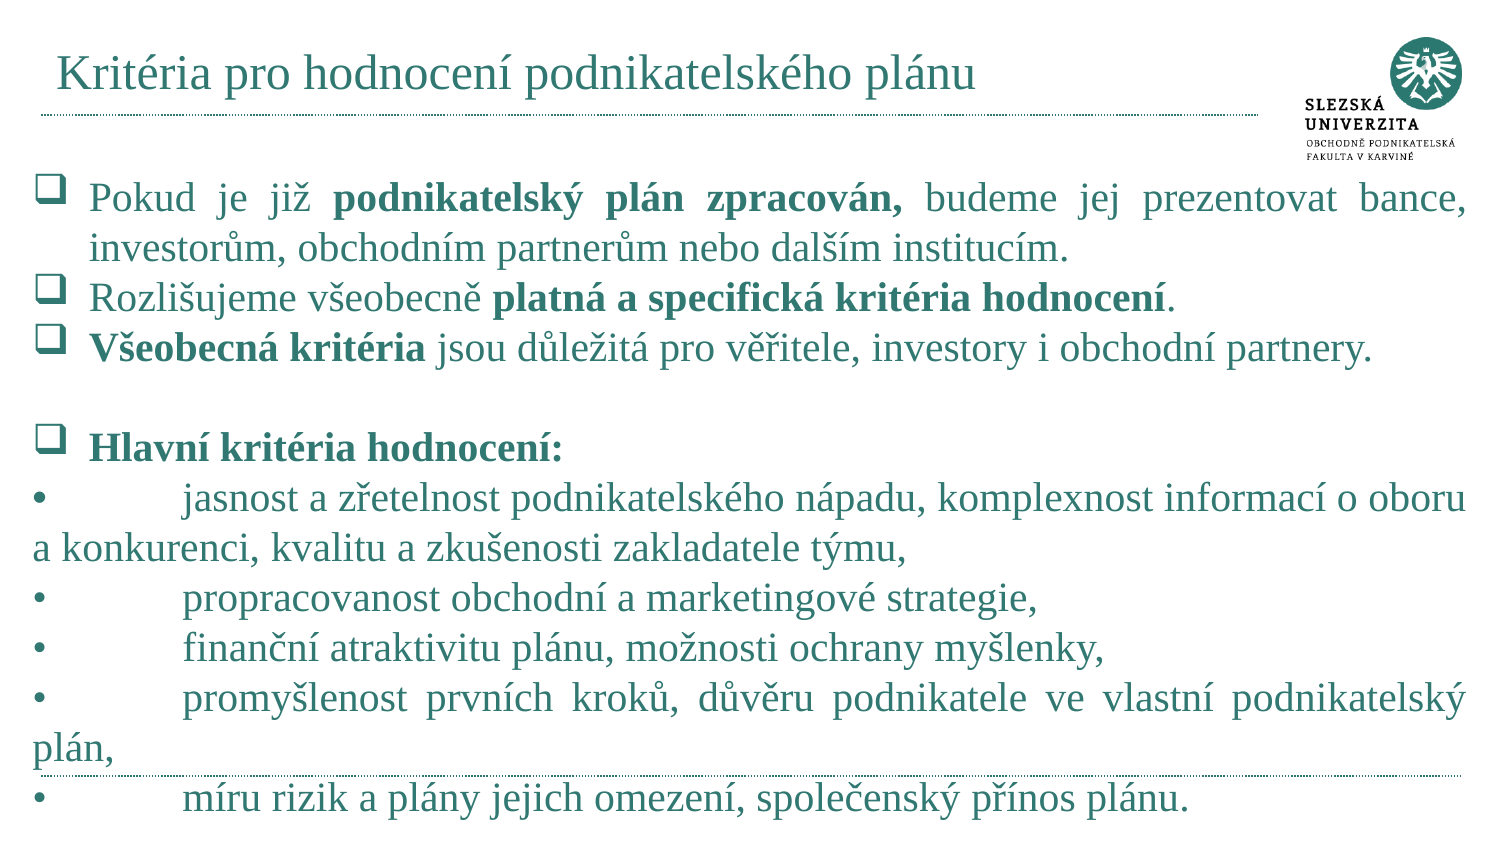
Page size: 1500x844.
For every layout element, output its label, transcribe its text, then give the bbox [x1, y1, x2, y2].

picture [1305, 37, 1462, 160]
text_box Pokud je již podnikatelský plán zpracován, budeme jej prezentovat bance, investorům, obchodním partnerům nebo dalším institucím. Rozlišujeme všeobecně platná a specifická kritéria hodnocení. Všeobecná kritéria jsou důležitá pro věřitele, investory i obchodní partnery. Hlavní kritéria hodnocení: • jasnost a zřetelnost podnikatelského nápadu, komplexnost informací o oboru a konkurenci, kvalitu a zkušenosti zakladatele týmu, • propracovanost obchodní a marketingové strategie, • finanční atraktivitu plánu, možnosti ochrany myšlenky, • promyšlenost prvních kroků, důvěru podnikatele ve vlastní podnikatelský plán, • míru rizik a plány jejich omezení, společenský přínos plánu. [17, 161, 1483, 844]
title Kritéria pro hodnocení podnikatelského plánu [41, 32, 1010, 116]
